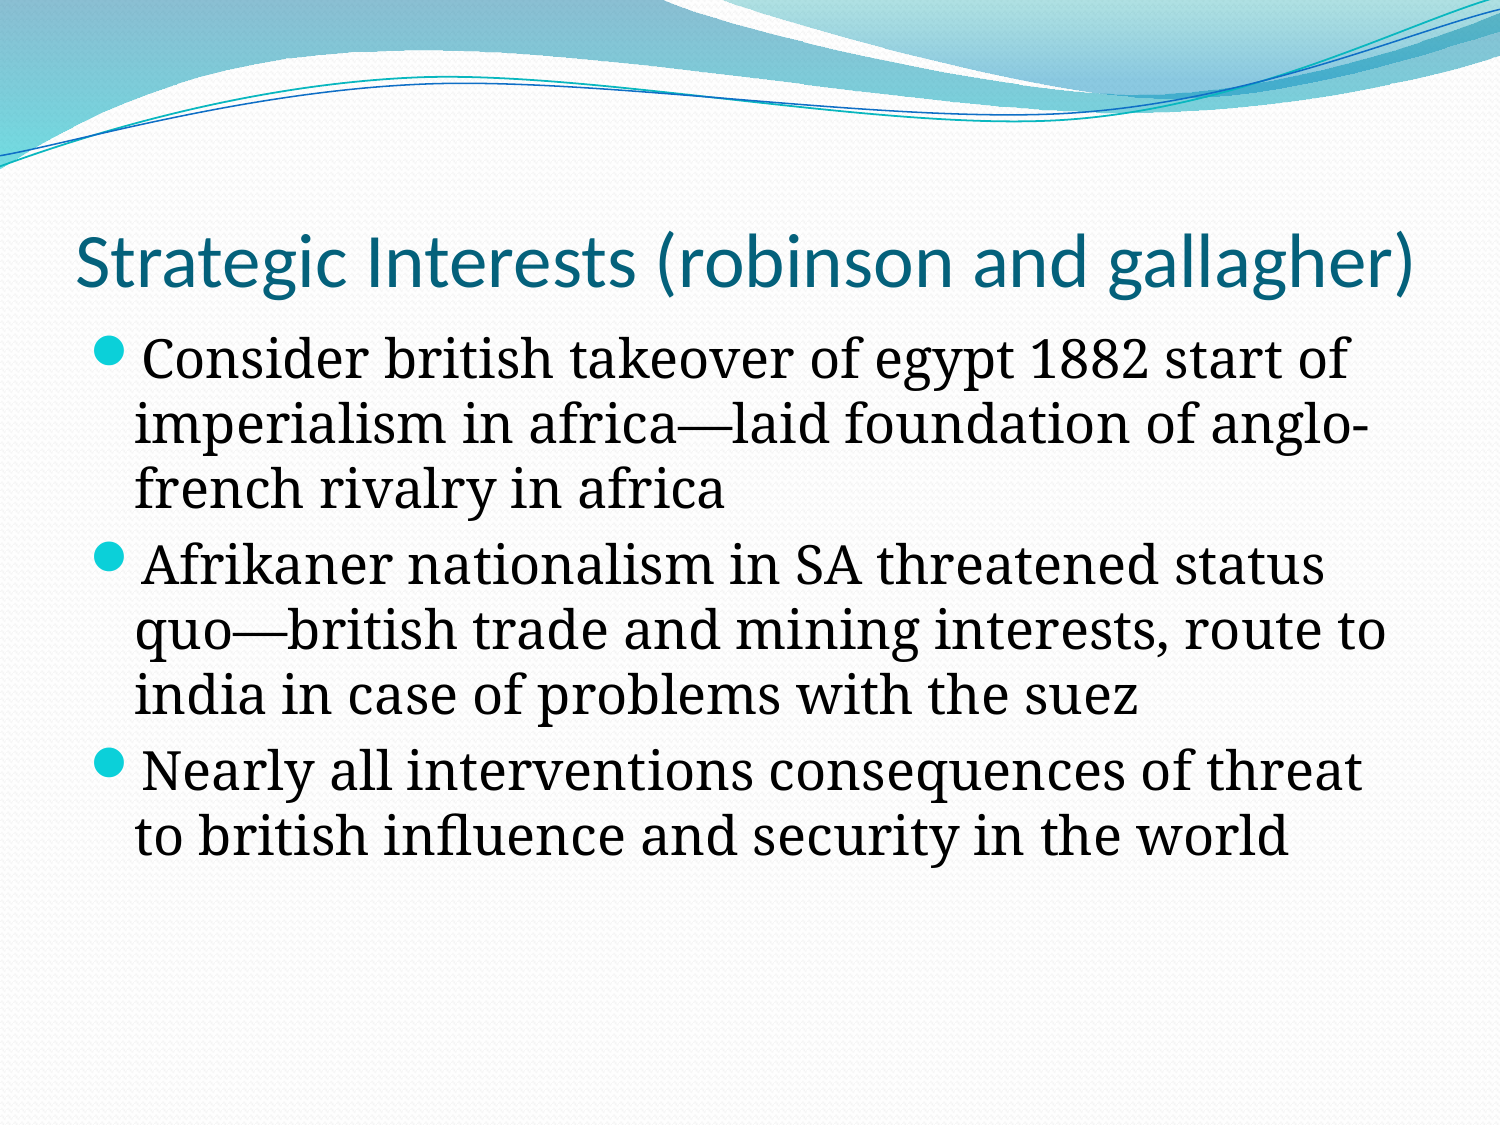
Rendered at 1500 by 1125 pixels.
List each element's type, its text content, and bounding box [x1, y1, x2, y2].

title Strategic Interests (robinson and gallagher) [75, 115, 1425, 303]
list Consider british takeover of egypt 1882 start of imperialism in africa—laid foundation of anglo-french rivalry in africa Afrikaner nationalism in SA threatened status quo—british trade and mining interests, route to india in case of problems with the suez Nearly all interventions consequences of threat to british influence and security in the world [75, 317, 1425, 1038]
